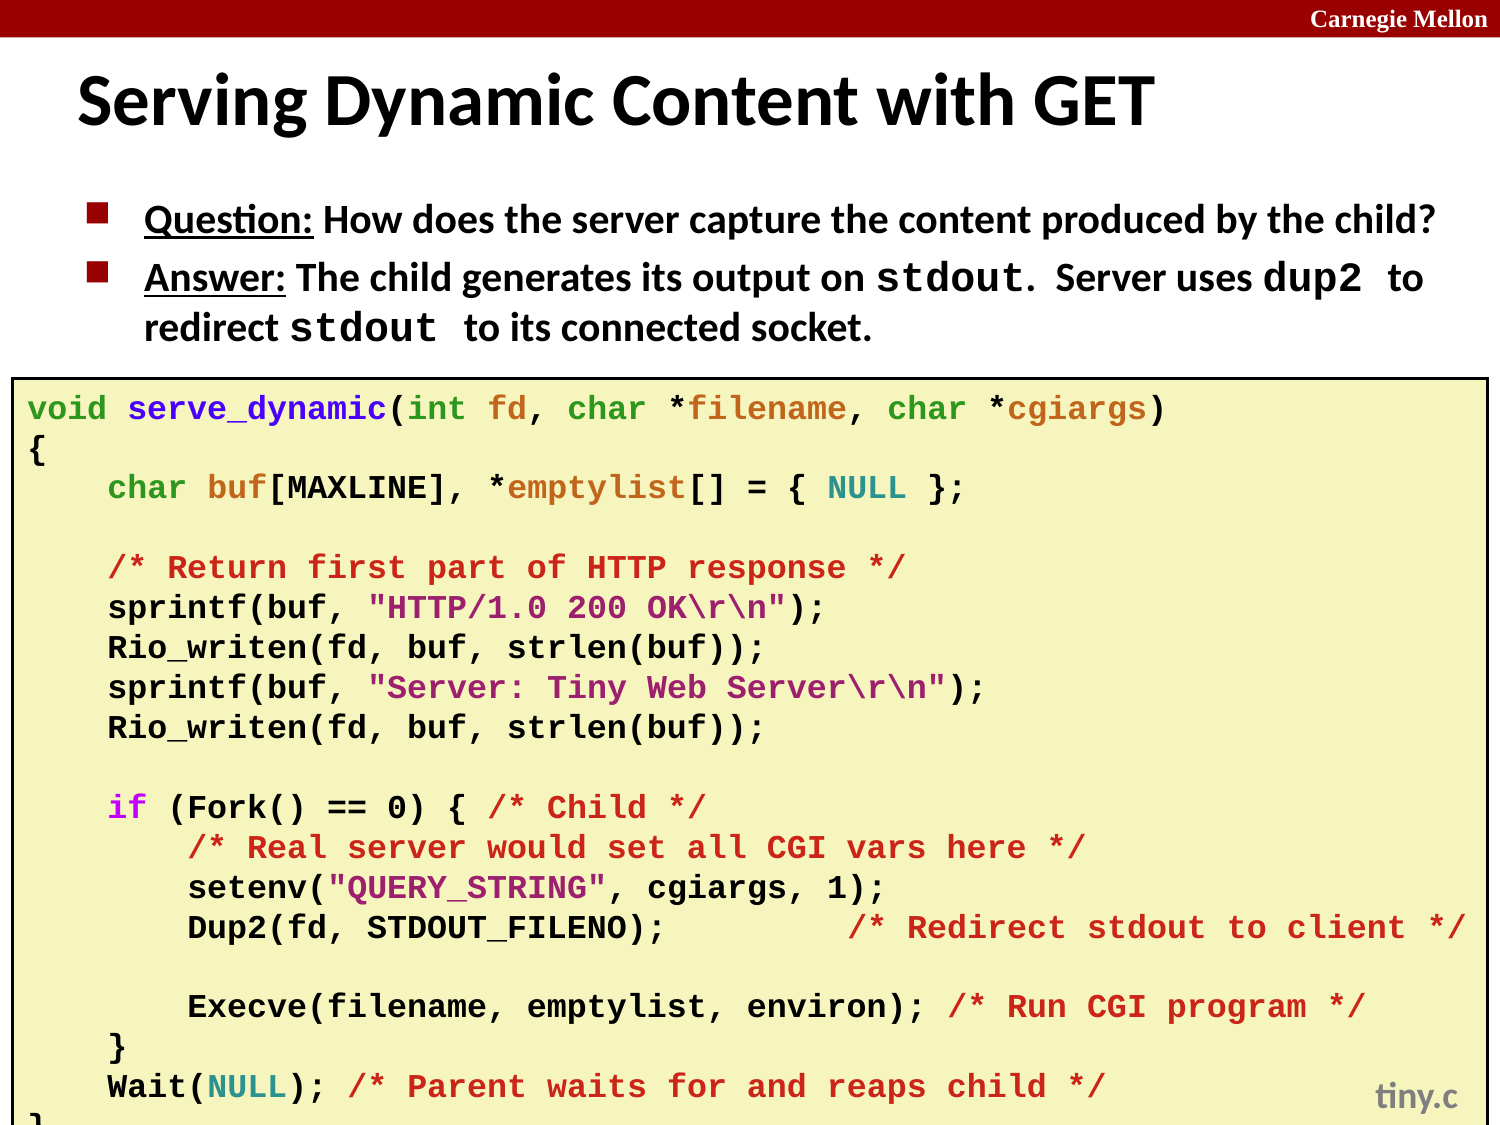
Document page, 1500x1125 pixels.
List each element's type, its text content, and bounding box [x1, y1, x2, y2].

text_box tiny.c [1360, 1063, 1474, 1124]
title Serving Dynamic Content with GET [62, 42, 1438, 156]
list Question: How does the server capture the content produced by the child? Answer: The child generates its output on stdout. Server uses dup2 to redirect stdout to its connected socket. [72, 184, 1500, 547]
text_box void serve_dynamic(int fd, char *filename, char *cgiargs) { char buf[MAXLINE], *emptylist[] = { NULL }; /* Return first part of HTTP response */ sprintf(buf, "HTTP/1.0 200 OK\r\n"); Rio_writen(fd, buf, strlen(buf)); sprintf(buf, "Server: Tiny Web Server\r\n"); Rio_writen(fd, buf, strlen(buf)); if (Fork() == 0) { /* Child */ /* Real server would set all CGI vars here */ setenv("QUERY_STRING", cgiargs, 1); Dup2(fd, STDOUT_FILENO); /* Redirect stdout to client */ Execve(filename, emptylist, environ); /* Run CGI program */ } Wait(NULL); /* Parent waits for and reaps child */ } [12, 378, 1488, 1125]
